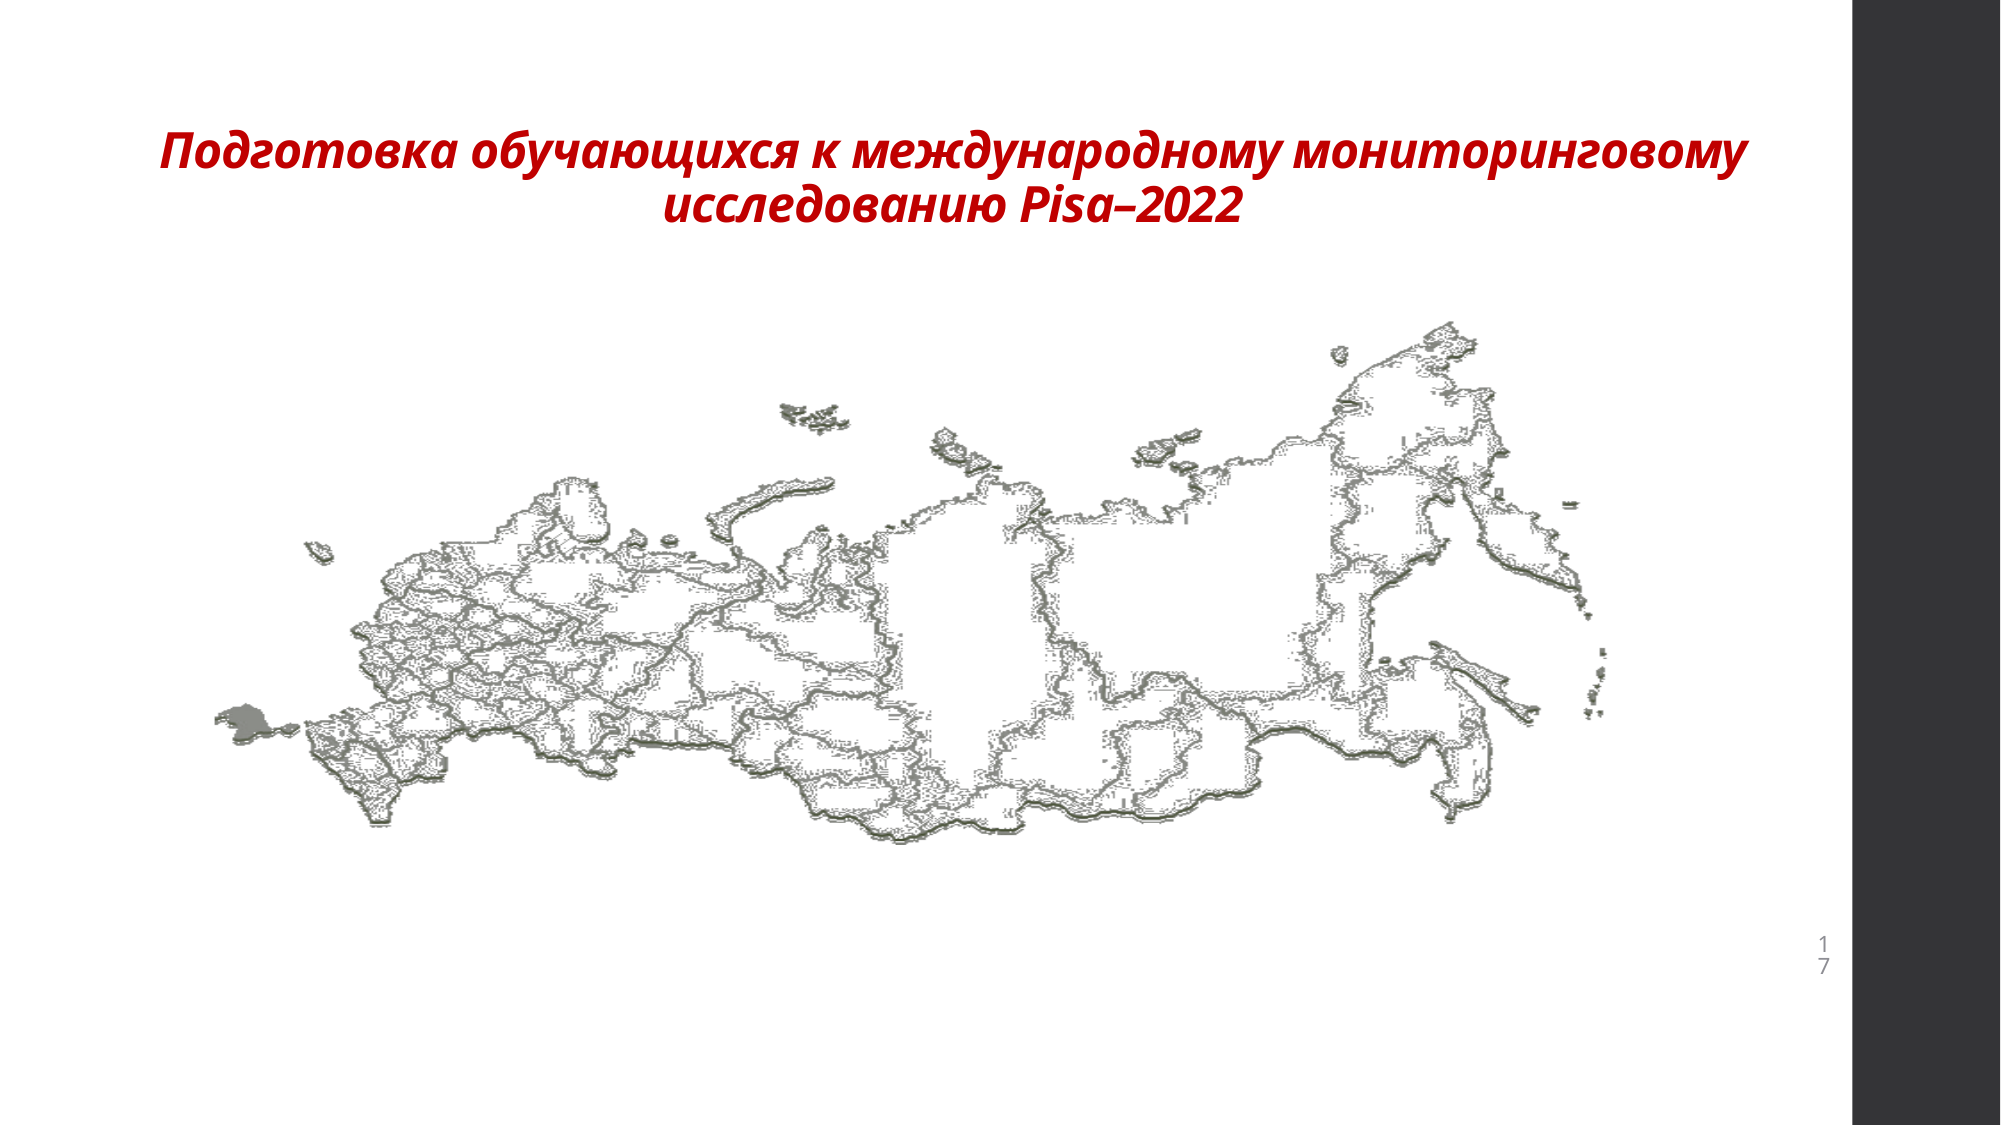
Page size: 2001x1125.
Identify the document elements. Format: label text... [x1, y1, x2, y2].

slide_number 17 [1805, 923, 1840, 967]
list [133, 319, 1773, 845]
title Подготовка обучающихся к международному мониторинговому исследованию Pisa–2022 [60, 48, 1846, 241]
